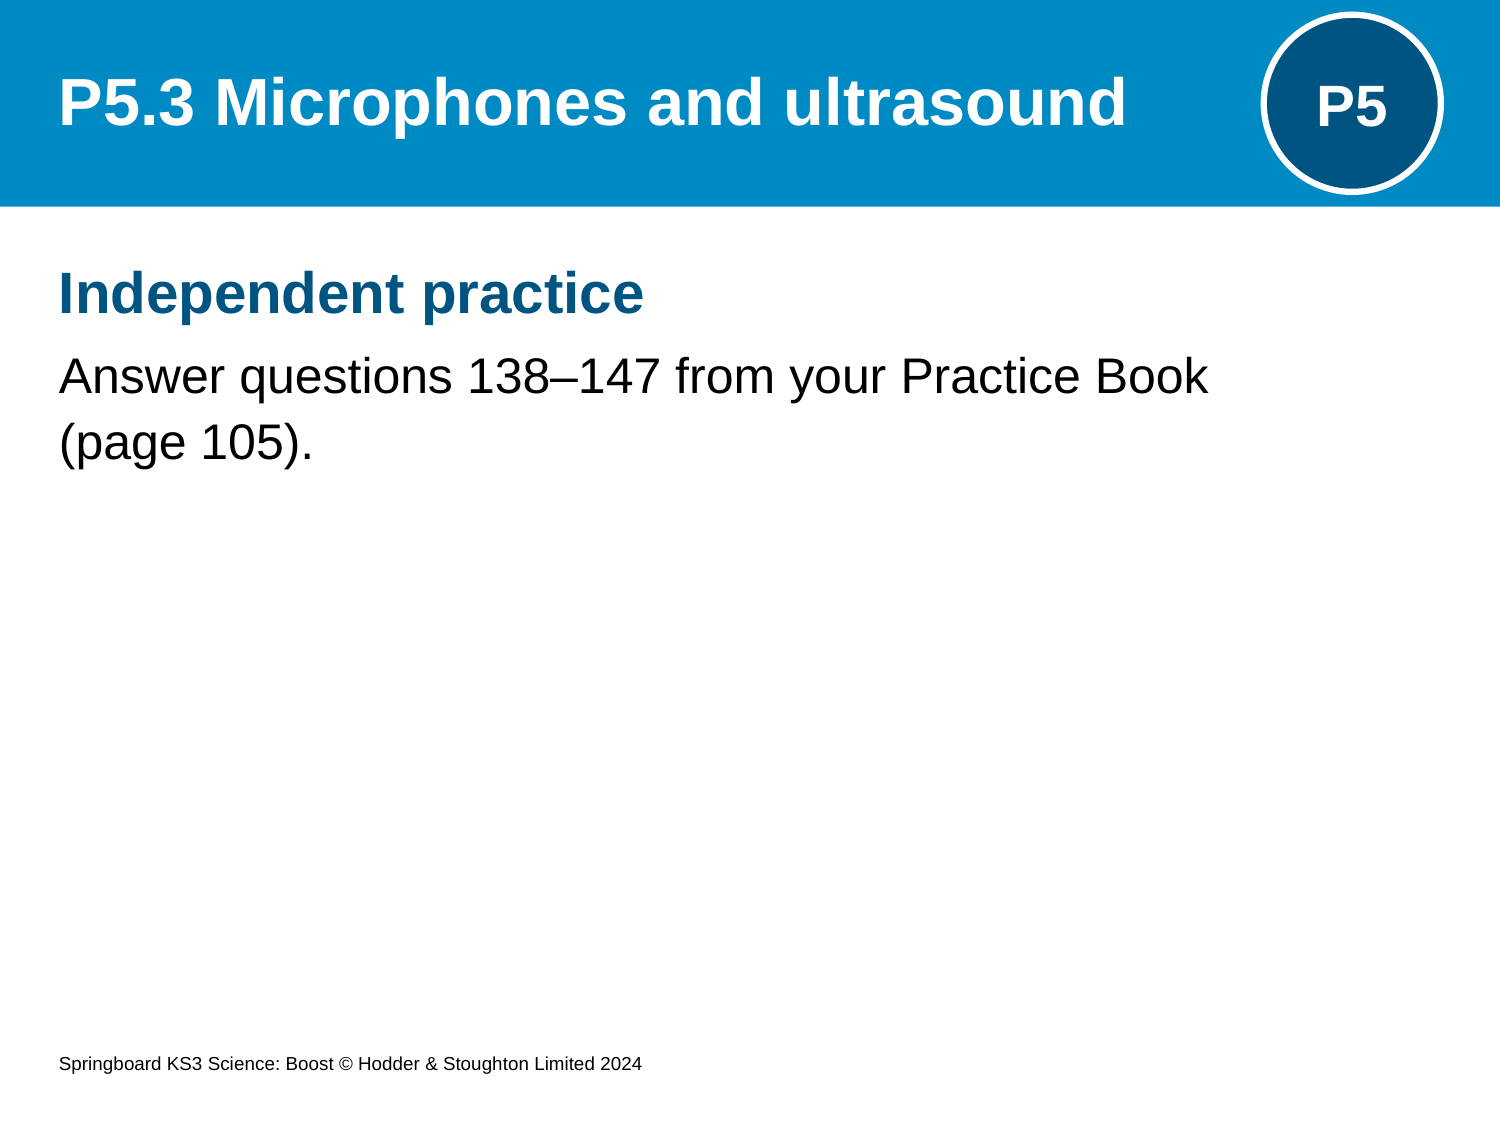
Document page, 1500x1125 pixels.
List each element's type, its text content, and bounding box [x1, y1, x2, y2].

picture [1411, 34, 1421, 44]
picture [1283, 162, 1293, 172]
text_box P5 [1262, 13, 1442, 193]
title P5.3 Microphones and ultrasound [59, 0, 1240, 207]
text_box Independent practice Answer questions 138–147 from your Practice Book (page 105). [58, 247, 1441, 455]
footer Springboard KS3 Science: Boost © Hodder & Stoughton Limited 2024 [59, 1033, 680, 1094]
